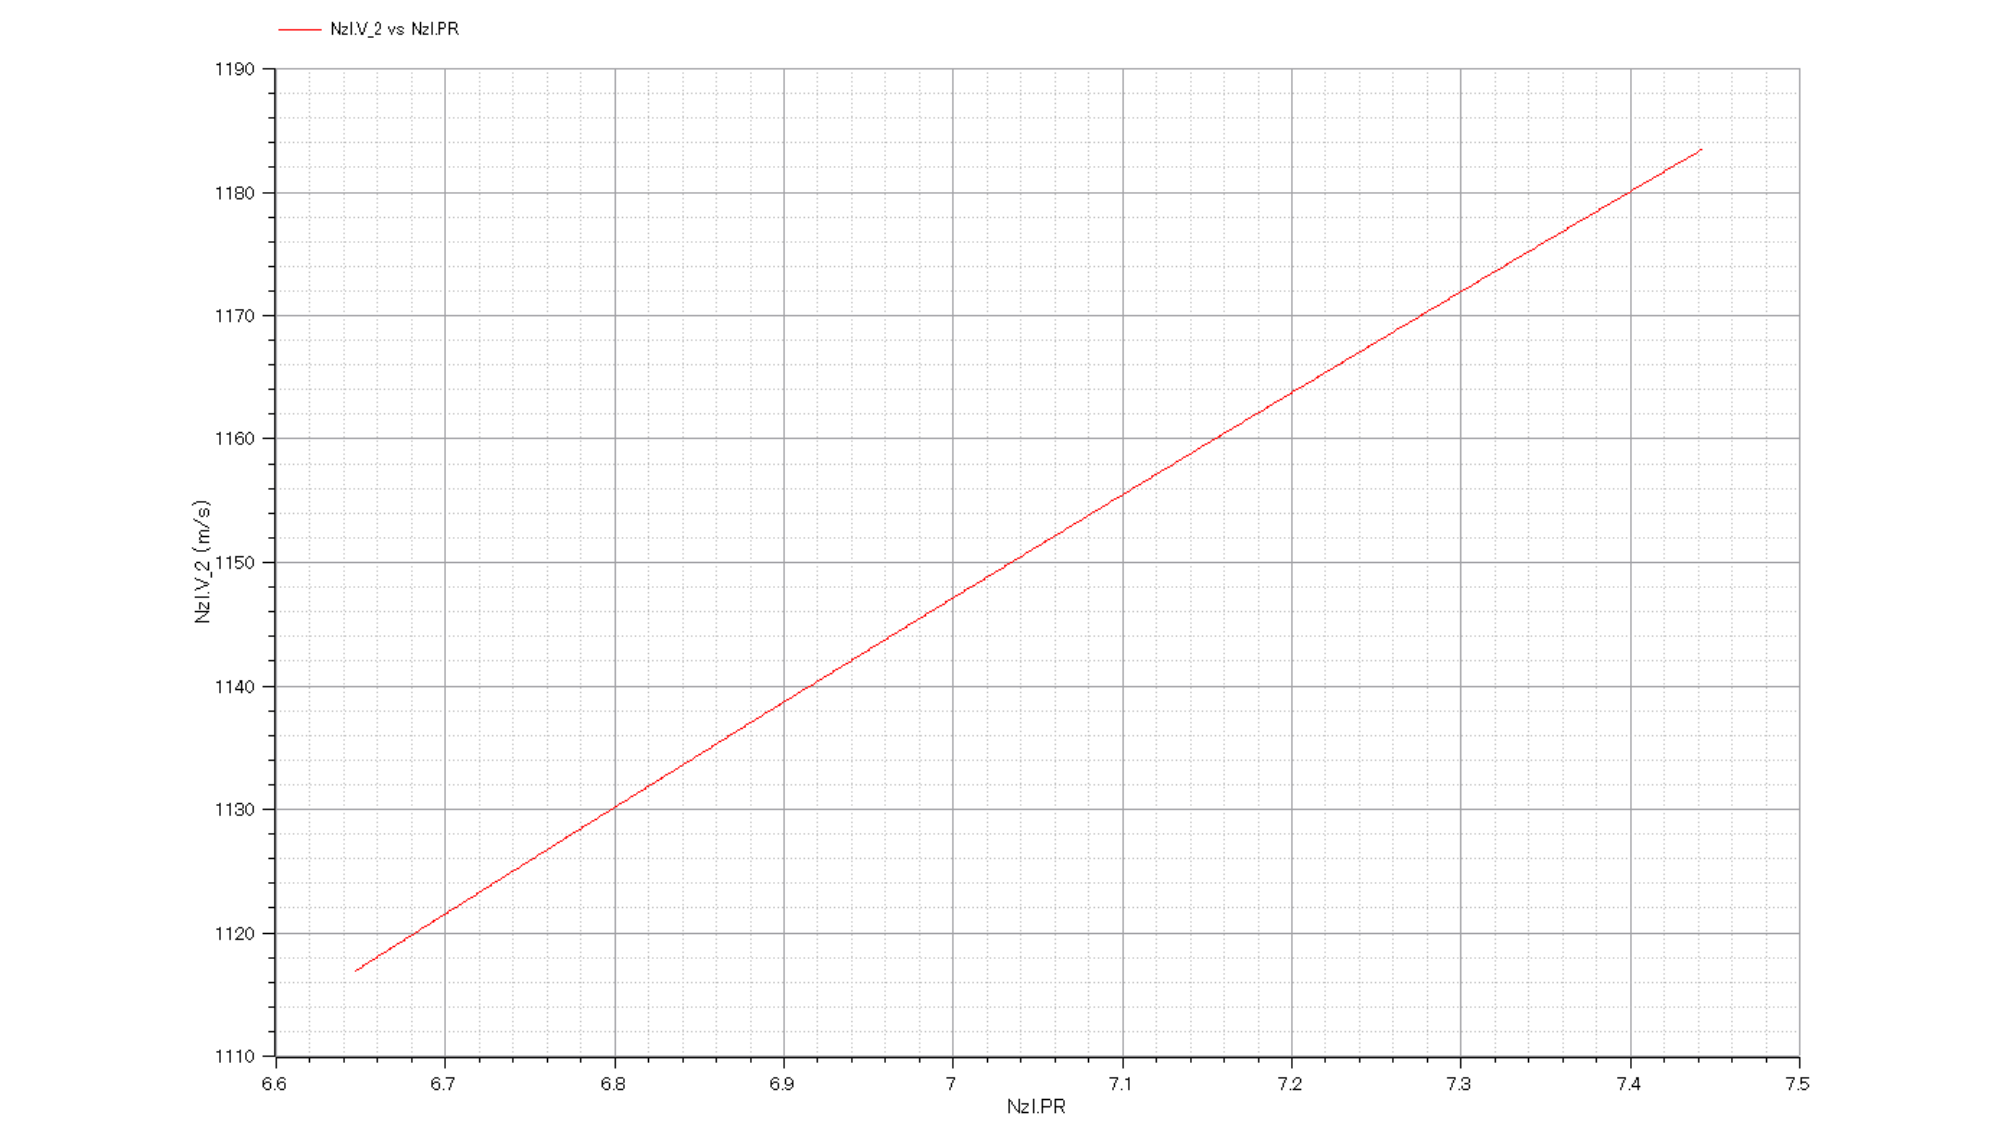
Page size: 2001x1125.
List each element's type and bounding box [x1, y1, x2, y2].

picture [182, 0, 1818, 1125]
